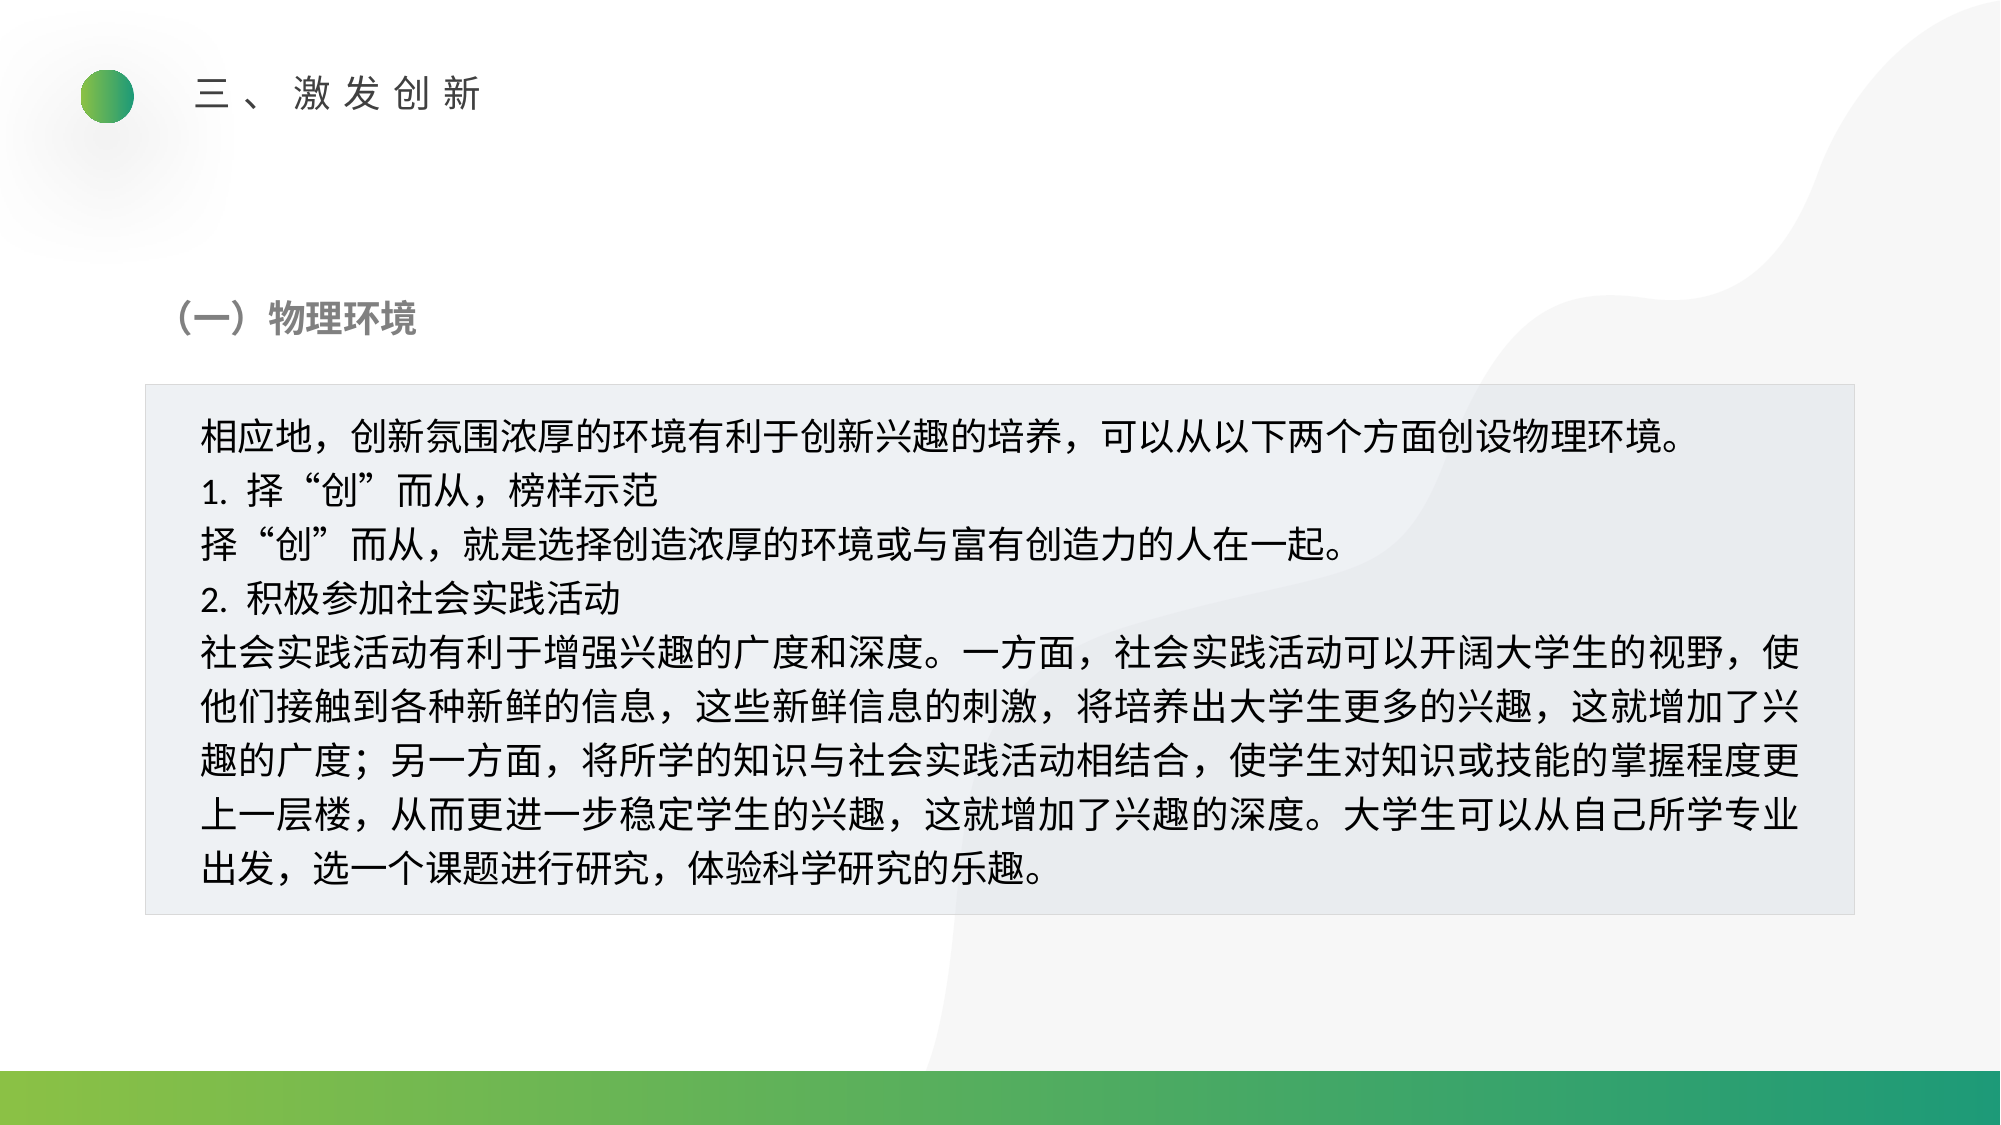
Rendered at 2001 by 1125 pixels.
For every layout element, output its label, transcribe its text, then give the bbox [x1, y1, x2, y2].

text_box 相应地，创新氛围浓厚的环境有利于创新兴趣的培养，可以从以下两个方面创设物理环境。 1. 择“创”而从，榜样示范 择“创”而从，就是选择创造浓厚的环境或与富有创造力的人在一起。 2. 积极参加社会实践活动 社会实践活动有利于增强兴趣的广度和深度。一方面，社会实践活动可以开阔大学生的视野，使他们接触到各种新鲜的信息，这些新鲜信息的刺激，将培养出大学生更多的兴趣，这就增加了兴趣的广度；另一方面，将所学的知识与社会实践活动相结合，使学生对知识或技能的掌握程度更上一层楼，从而更进一步稳定学生的兴趣，这就增加了兴趣的深度。大学生可以从自己所学专业出发，选一个课题进行研究，体验科学研究的乐趣。 [185, 396, 1815, 898]
text_box [145, 384, 1855, 915]
text_box 三、激发创新 [178, 62, 1815, 123]
text_box （一）物理环境 [140, 287, 992, 347]
